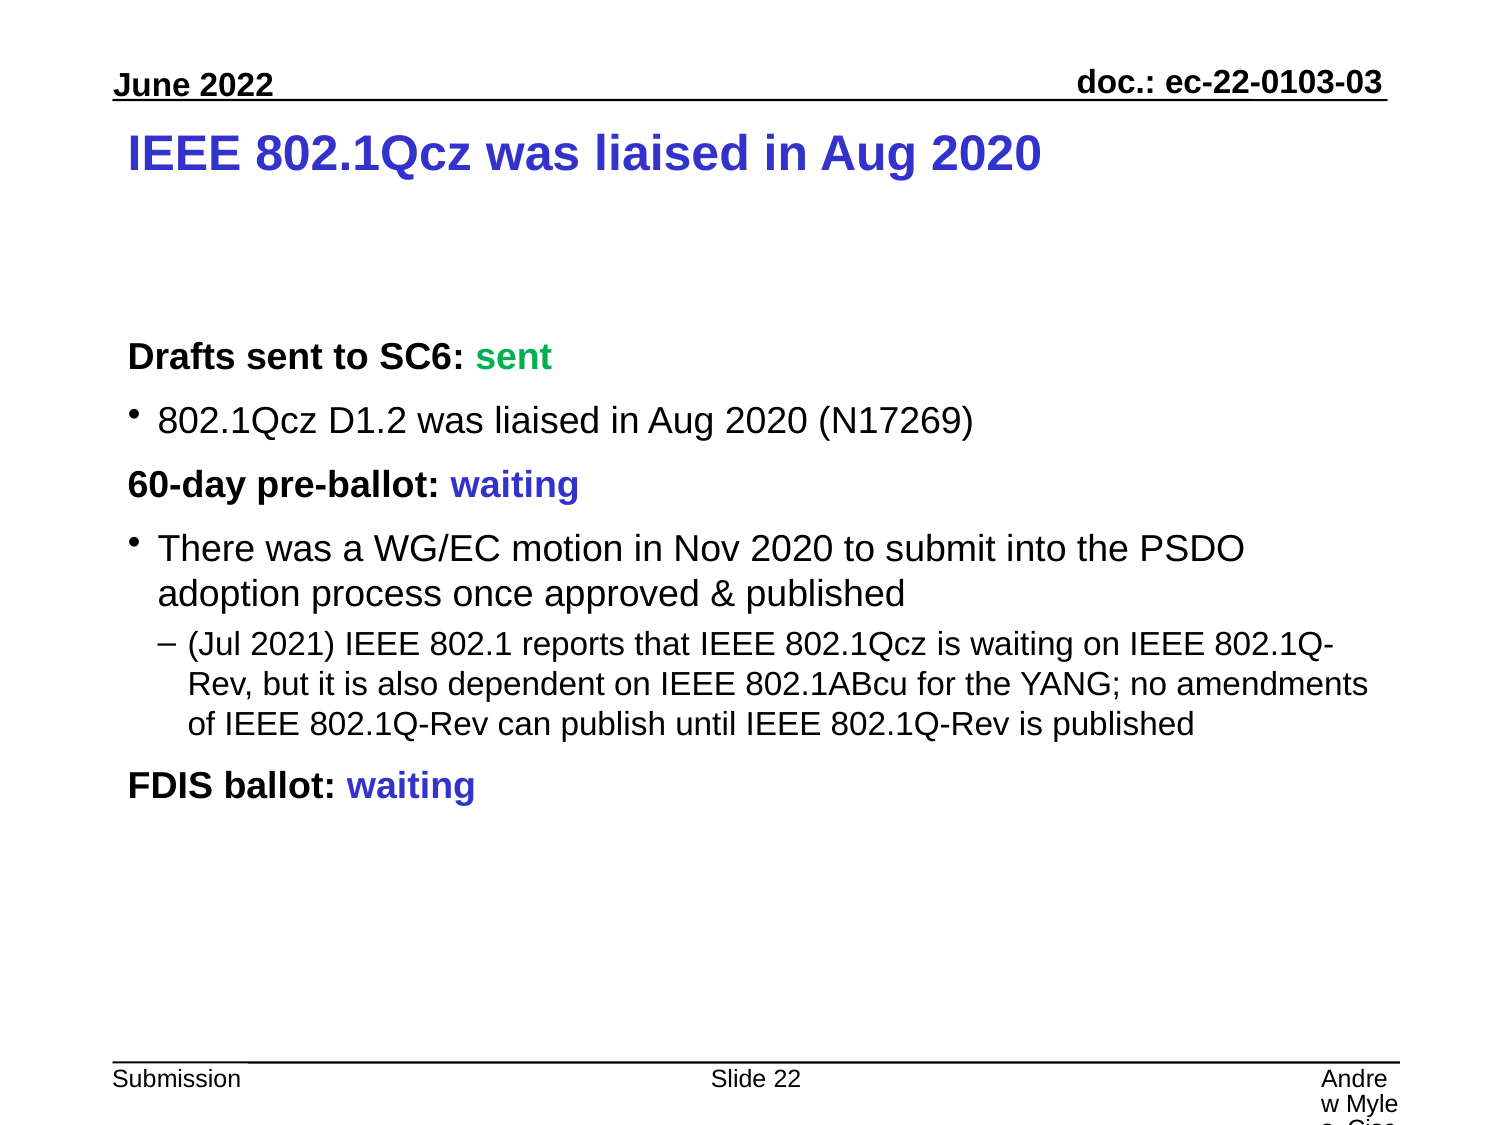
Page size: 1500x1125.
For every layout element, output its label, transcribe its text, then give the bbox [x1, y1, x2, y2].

footer Andrew Myles, Cisco [1320, 1061, 1402, 1093]
slide_number Slide 22 [709, 1061, 803, 1093]
list Drafts sent to SC6: sent 802.1Qcz D1.2 was liaised in Aug 2020 (N17269) 60-day pre-ballot: waiting There was a WG/EC motion in Nov 2020 to submit into the PSDO adoption process once approved & published (Jul 2021) IEEE 802.1 reports that IEEE 802.1Qcz is waiting on IEEE 802.1Q-Rev, but it is also dependent on IEEE 802.1ABcu for the YANG; no amendments of IEEE 802.1Q-Rev can publish until IEEE 802.1Q-Rev is published FDIS ballot: waiting [112, 324, 1388, 1000]
title IEEE 802.1Qcz was liaised in Aug 2020 [112, 112, 1388, 288]
